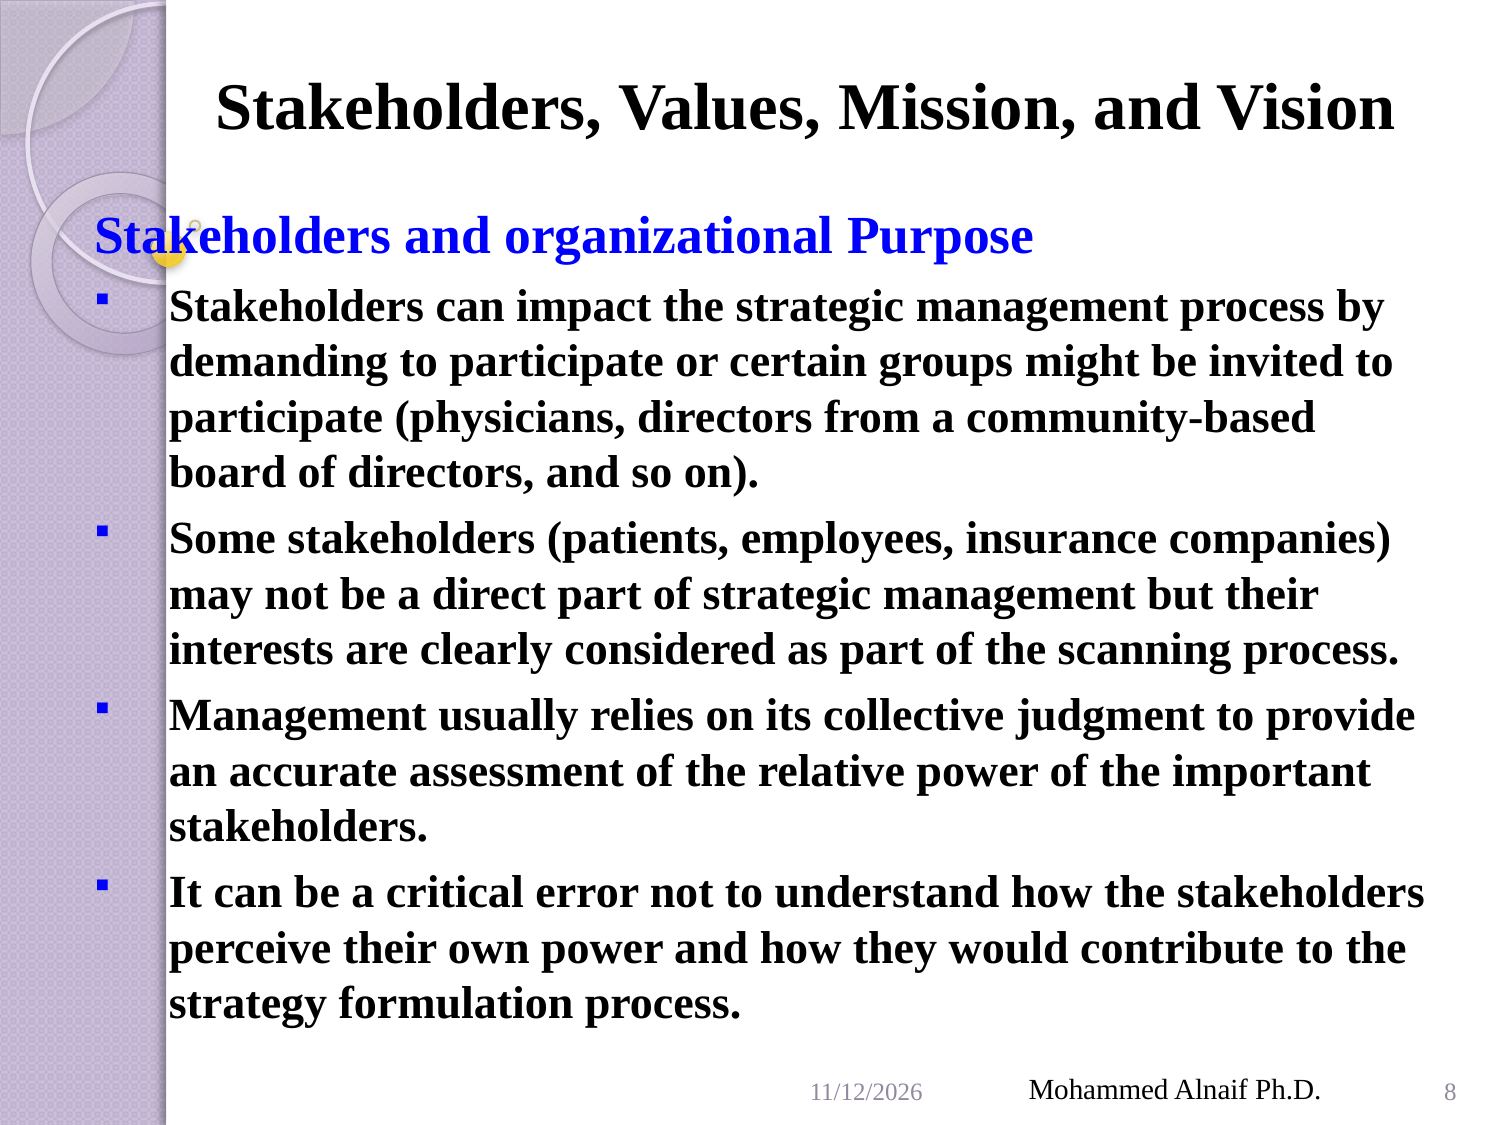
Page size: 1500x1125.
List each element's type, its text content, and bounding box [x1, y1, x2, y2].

footer Mohammed Alnaif Ph.D. [937, 1038, 1413, 1113]
subtitle Stakeholders and organizational Purpose Stakeholders can impact the strategic management process by demanding to participate or certain groups might be invited to participate (physicians, directors from a community-based board of directors, and so on). Some stakeholders (patients, employees, insurance companies) may not be a direct part of strategic management but their interests are clearly considered as part of the scanning process. Management usually relies on its collective judgment to provide an accurate assessment of the relative power of the important stakeholders. It can be a critical error not to understand how the stakeholders perceive their own power and how they would contribute to the strategy formulation process. [75, 200, 1450, 1038]
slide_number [587, 1038, 937, 1113]
slide_number 8 [1413, 1034, 1488, 1113]
title Stakeholders, Values, Mission, and Vision [162, 37, 1450, 150]
